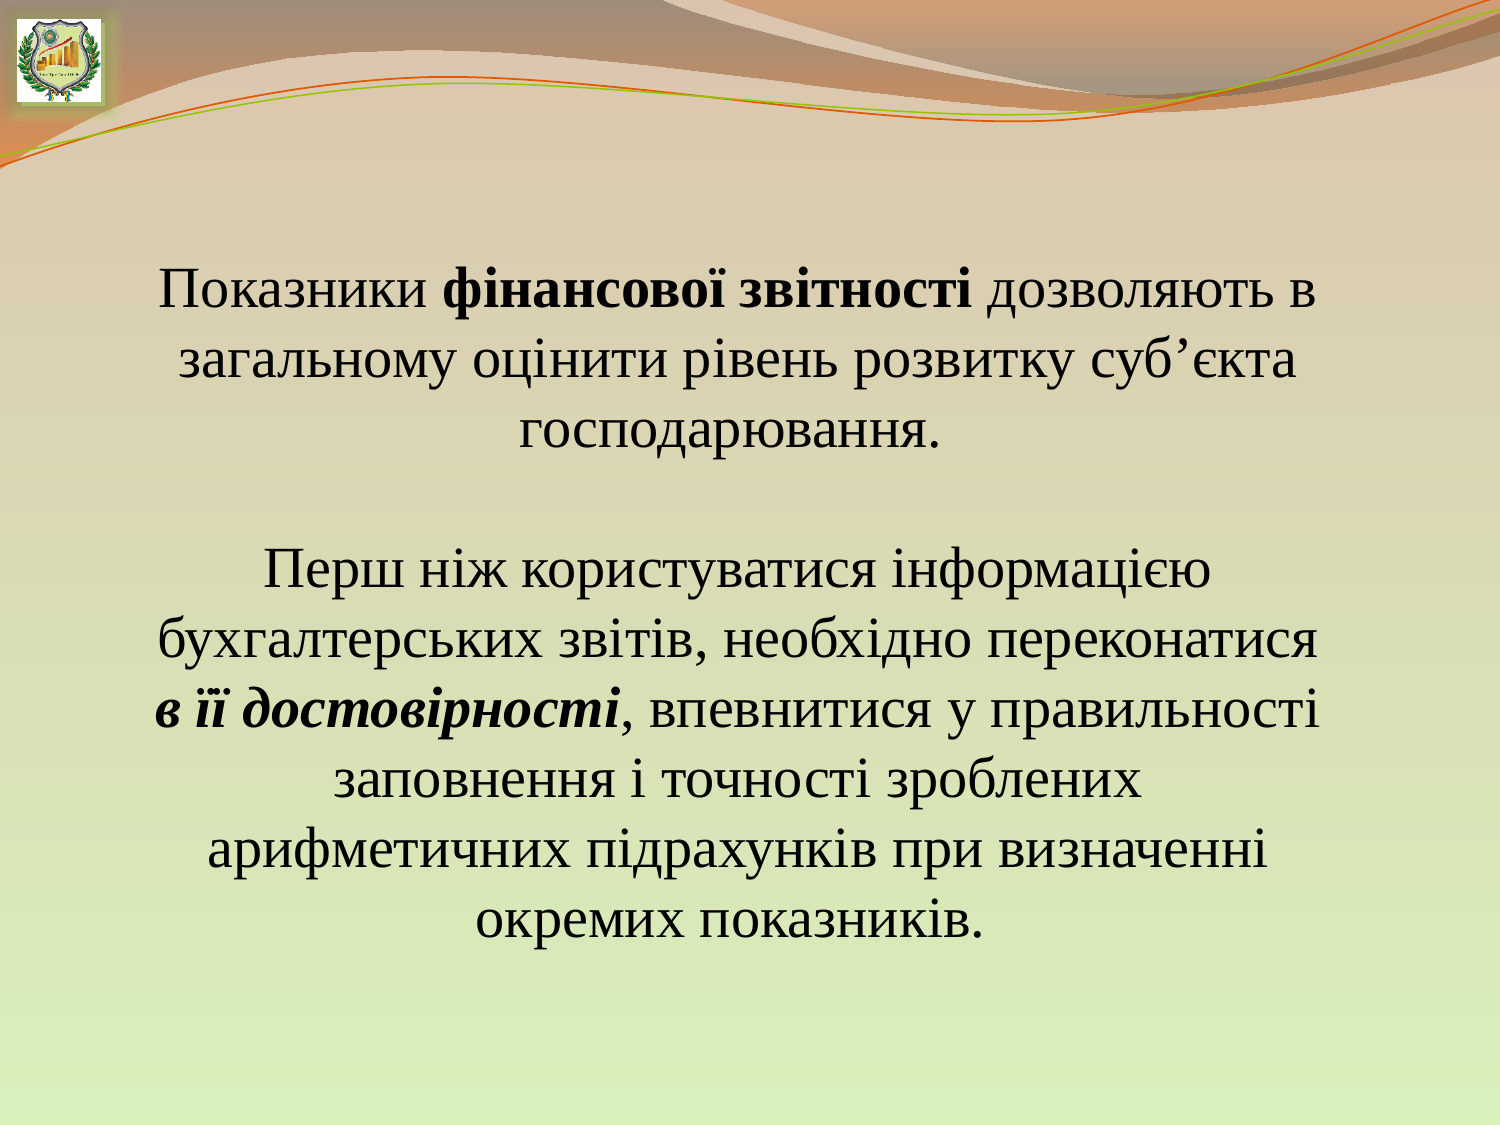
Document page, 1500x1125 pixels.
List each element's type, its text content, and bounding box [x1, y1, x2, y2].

text_box Показники фінансової звітності дозволяють в загальному оцінити рівень розвитку суб’єкта господарювання. Перш ніж користуватися інформацією бухгалтерських звітів, необхідно переконатися в її достовірності, впевнитися у правильності заповнення і точності зроблених арифметичних підрахунків при визначенні окремих показників. [135, 241, 1341, 957]
picture [17, 18, 101, 102]
